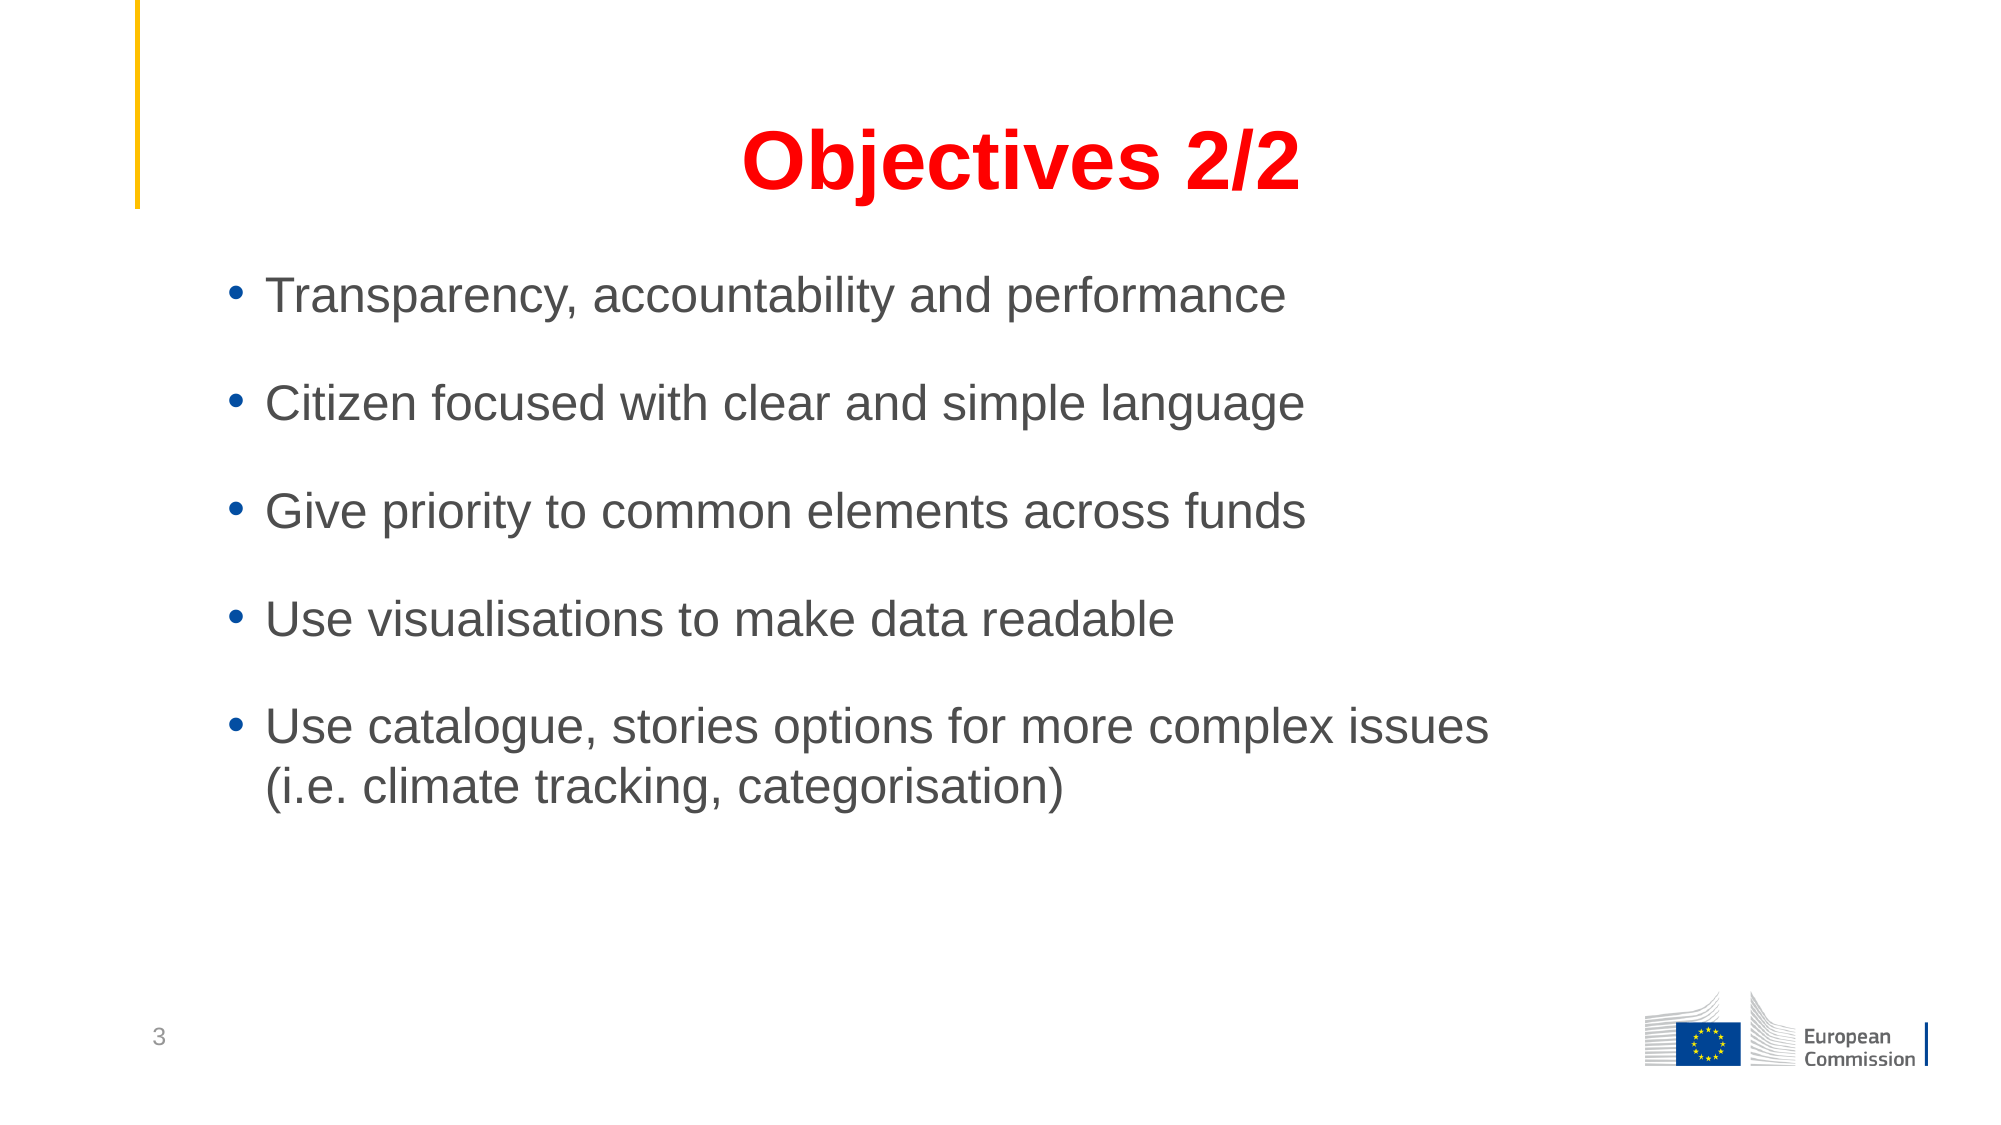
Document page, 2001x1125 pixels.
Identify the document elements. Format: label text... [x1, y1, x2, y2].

slide_number 3 [137, 1005, 588, 1066]
list Transparency, accountability and performance Citizen focused with clear and simple language Give priority to common elements across funds Use visualisations to make data readable Use catalogue, stories options for more complex issues (i.e. climate tracking, categorisation) [137, 254, 1851, 834]
title Objectives 2/2 [159, 79, 1885, 208]
picture [1645, 991, 1928, 1066]
